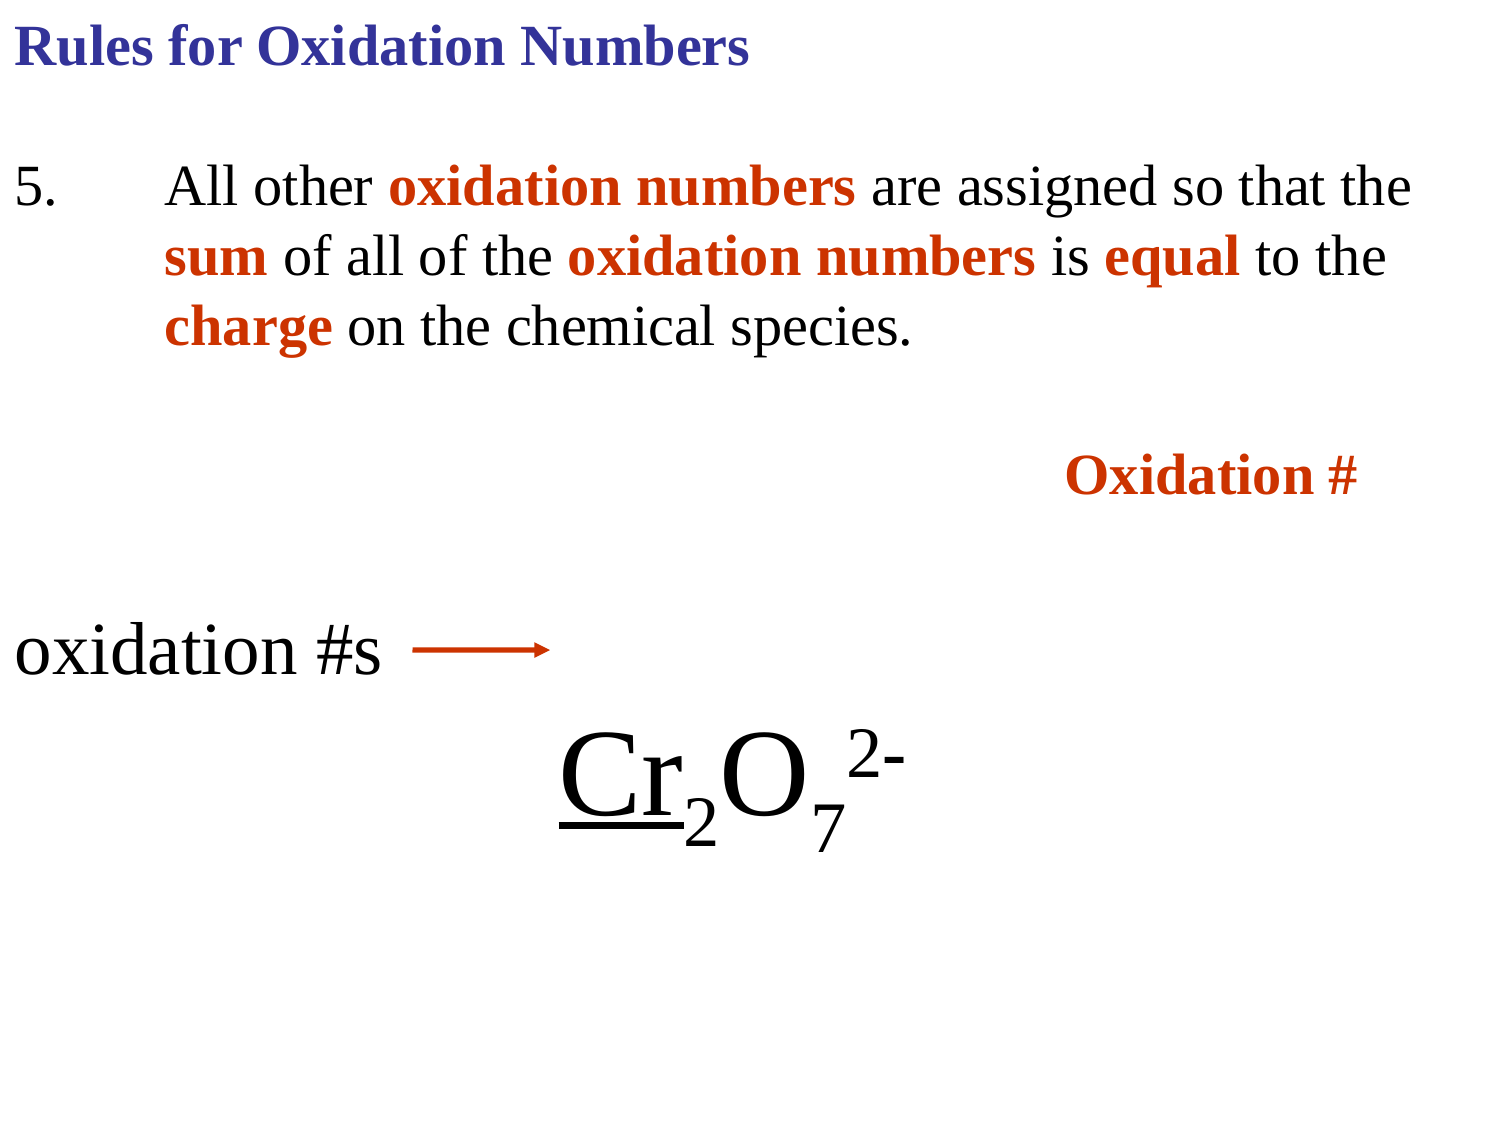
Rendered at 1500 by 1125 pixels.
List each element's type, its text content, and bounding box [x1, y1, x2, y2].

text_box Rules for Oxidation Numbers 5. All other oxidation numbers are assigned so that the sum of all of the oxidation numbers is equal to the charge on the chemical species. [0, 0, 1500, 365]
text_box [412, 643, 550, 657]
text_box Oxidation # oxidation #s Cr2O72- [0, 412, 1500, 1094]
